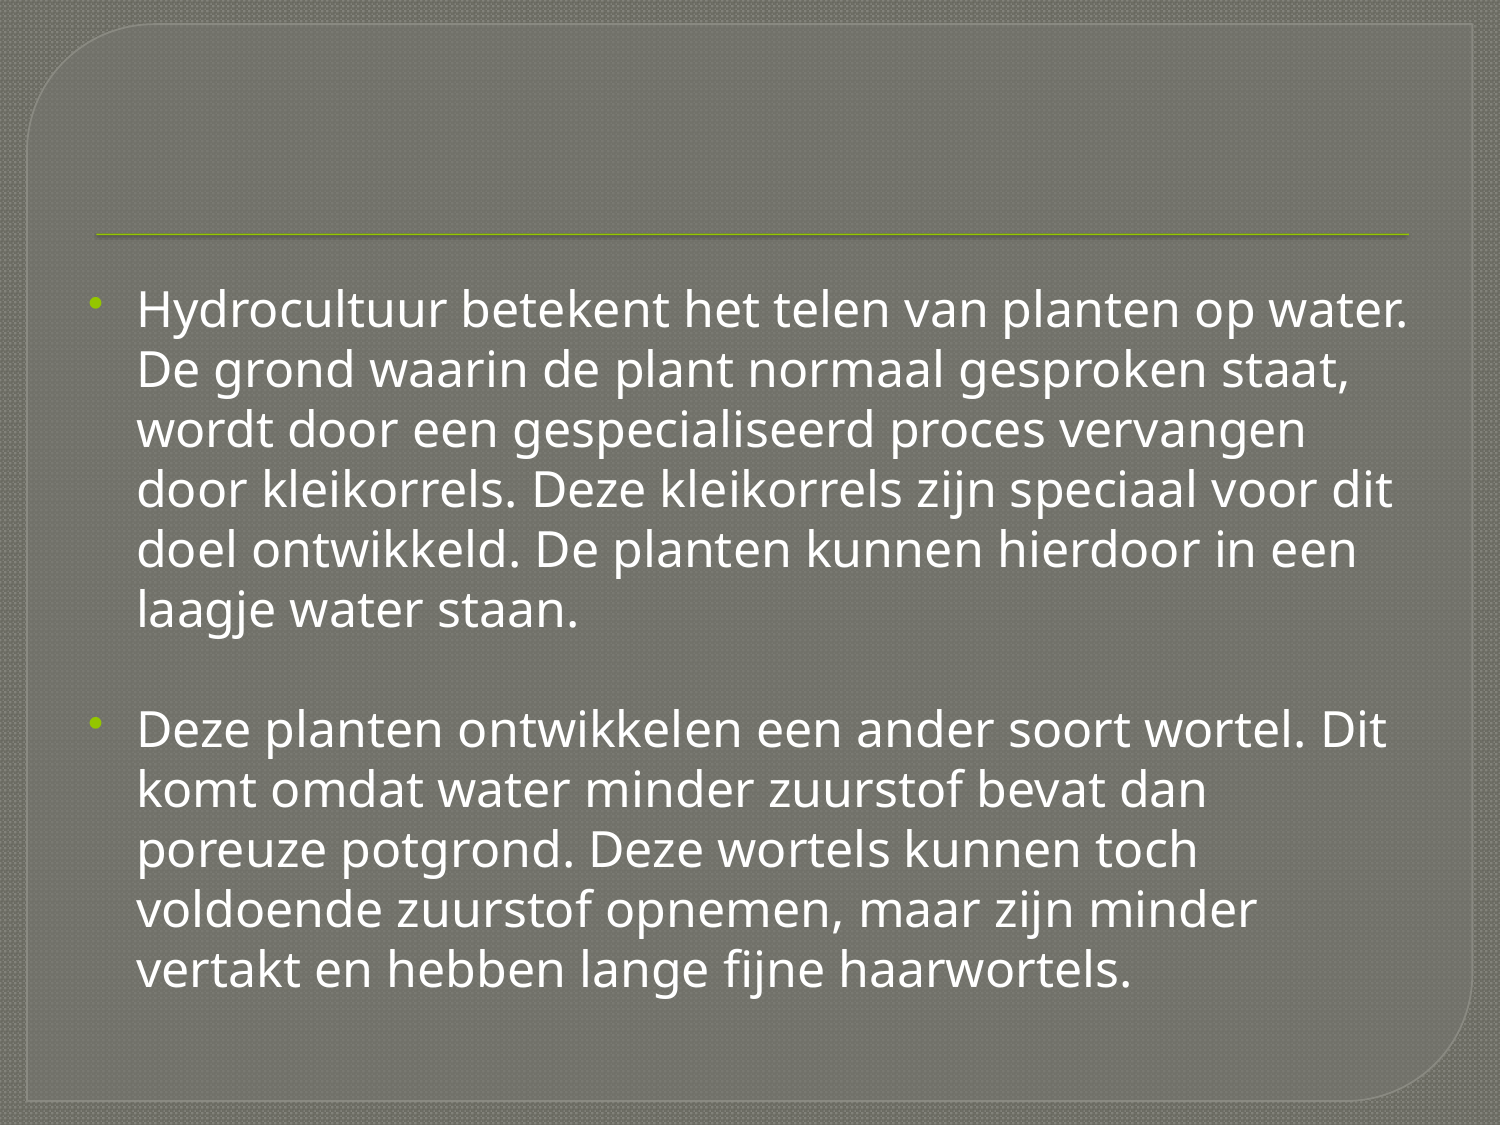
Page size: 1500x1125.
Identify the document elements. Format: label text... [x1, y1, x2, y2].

list Hydrocultuur betekent het telen van planten op water. De grond waarin de plant normaal gesproken staat, wordt door een gespecialiseerd proces vervangen door kleikorrels. Deze kleikorrels zijn speciaal voor dit doel ontwikkeld. De planten kunnen hierdoor in een laagje water staan. Deze planten ontwikkelen een ander soort wortel. Dit komt omdat water minder zuurstof bevat dan poreuze potgrond. Deze wortels kunnen toch voldoende zuurstof opnemen, maar zijn minder vertakt en hebben lange fijne haarwortels. [75, 270, 1425, 1013]
